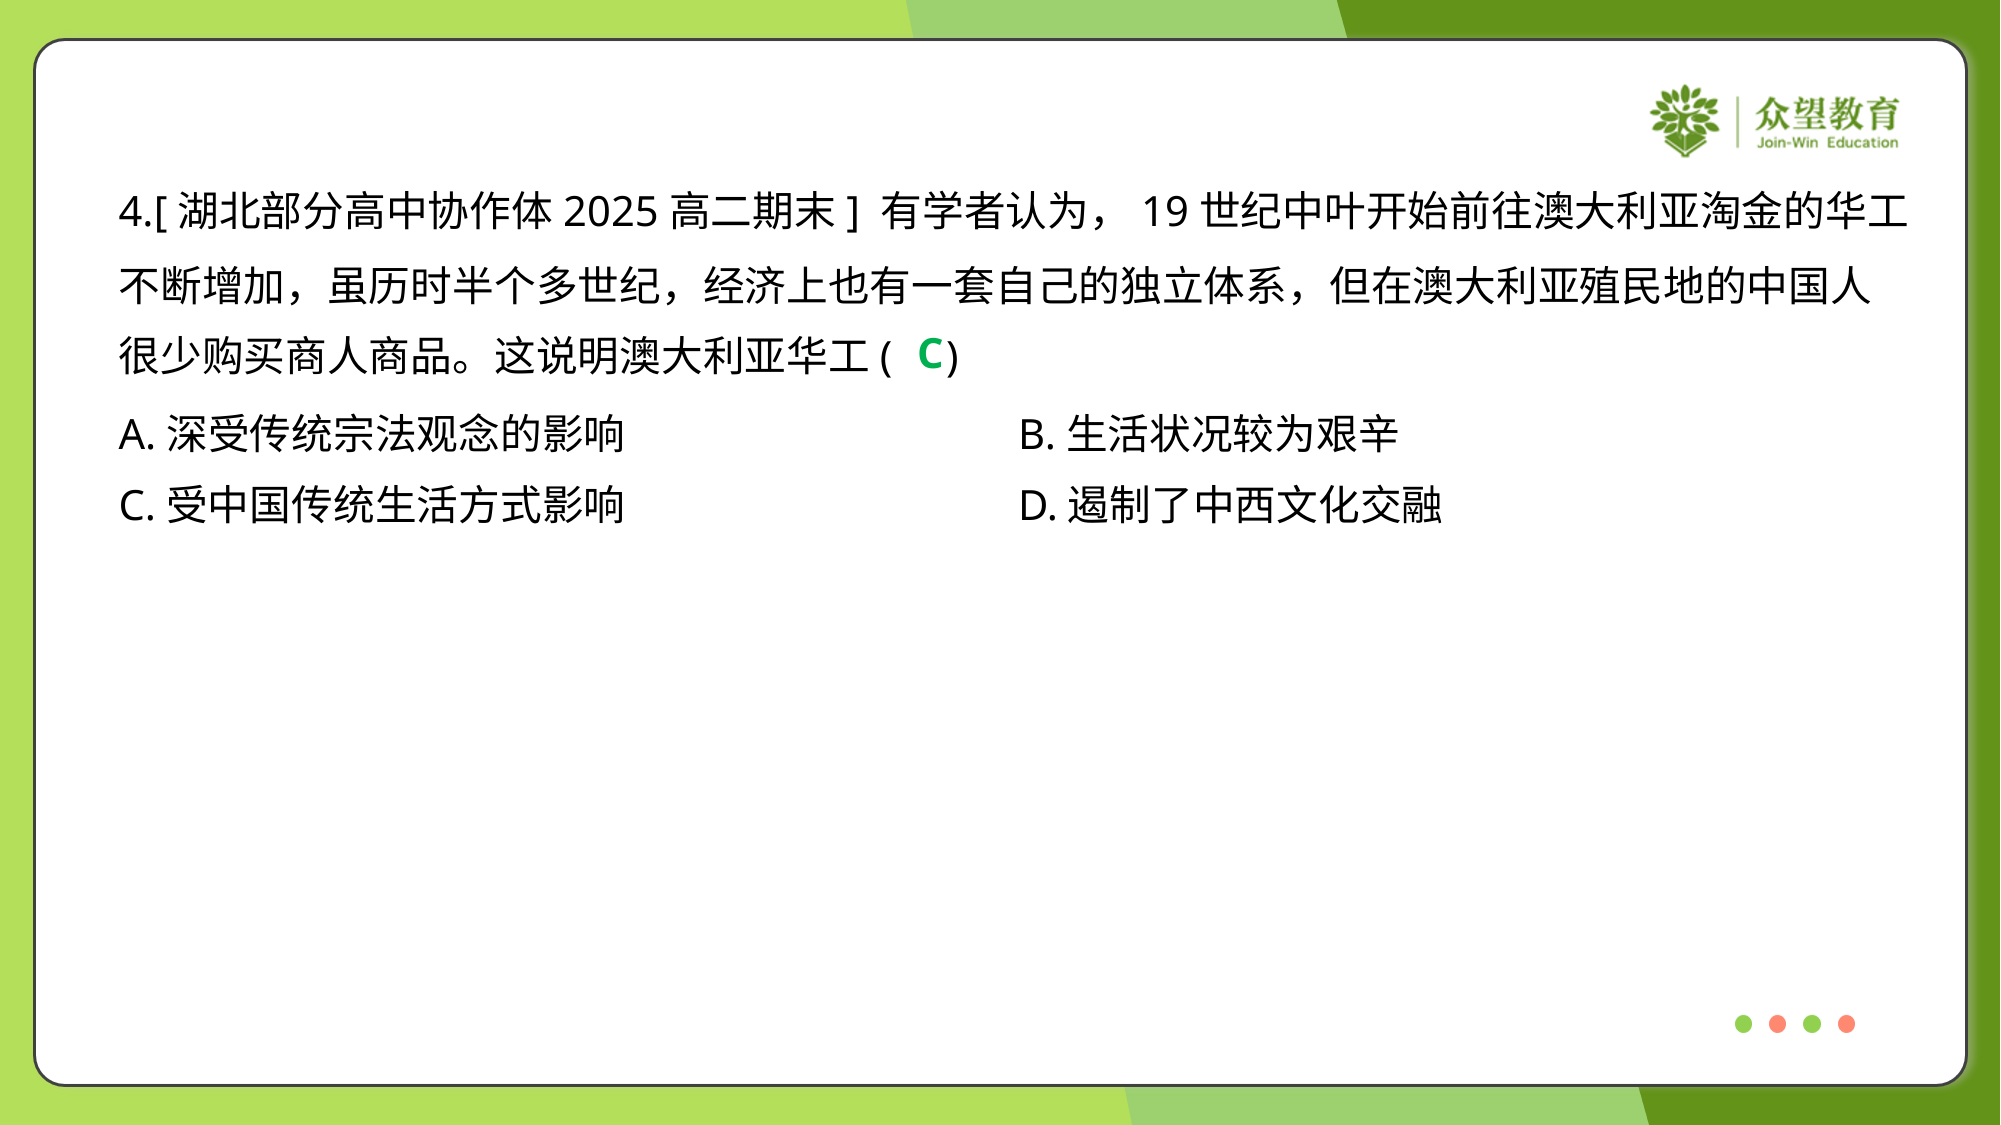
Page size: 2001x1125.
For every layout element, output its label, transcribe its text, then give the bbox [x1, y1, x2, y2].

text_box A.深受传统宗法观念的影响 B.生活状况较为艰辛 C.受中国传统生活方式影响 D.遏制了中西文化交融 [118, 382, 1883, 522]
text_box 4.[湖北部分高中协作体2025高二期末] 有学者认为，19世纪中叶开始前往澳大利亚淘金的华工 不断增加，虽历时半个多世纪，经济上也有一套自己的独立体系，但在澳大利亚殖民地的中国人 很少购买商人商品。这说明澳大利亚华工( ) [118, 159, 1883, 373]
text_box C [901, 306, 960, 371]
picture [0, 0, 2000, 1125]
